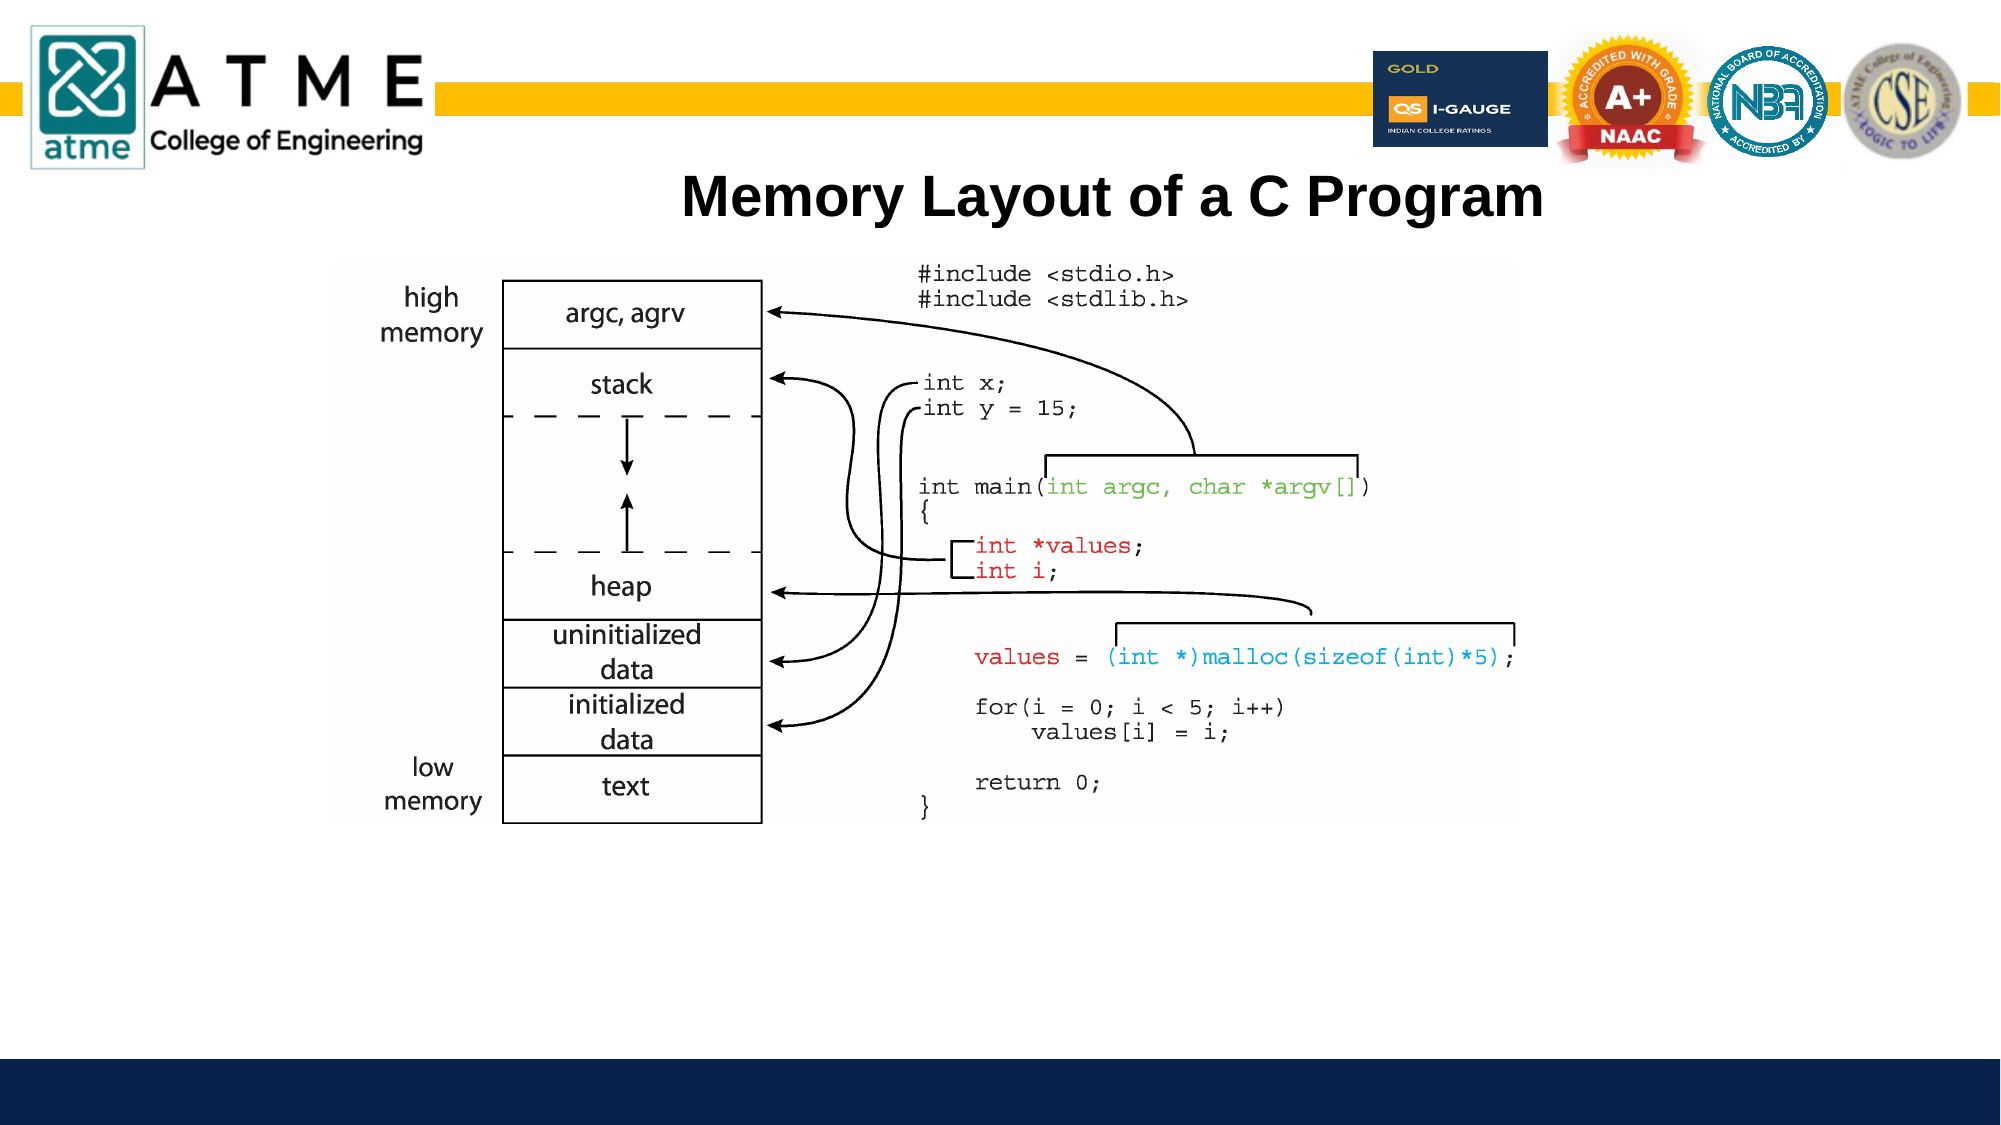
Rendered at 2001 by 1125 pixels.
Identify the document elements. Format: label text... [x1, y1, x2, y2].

picture [0, 1059, 2001, 1125]
picture [330, 260, 1517, 825]
picture [1840, 26, 1968, 176]
picture [22, 15, 435, 178]
text_box Memory Layout of a C Program [666, 151, 1562, 236]
picture [1373, 20, 1828, 180]
